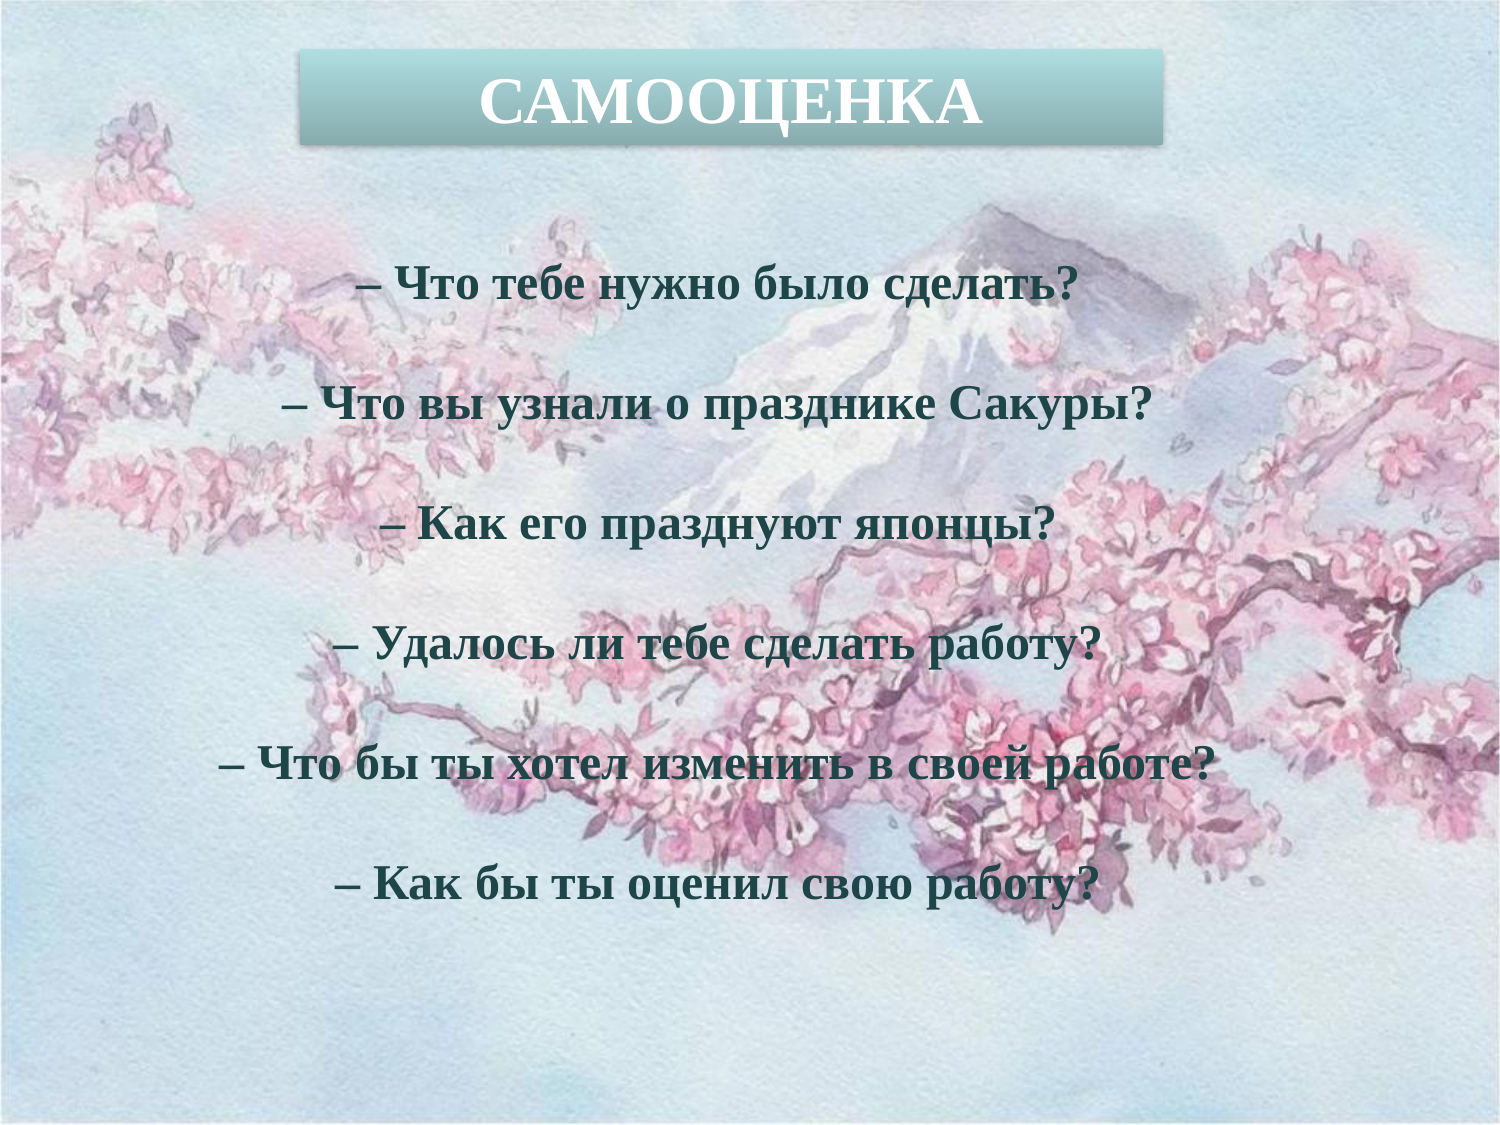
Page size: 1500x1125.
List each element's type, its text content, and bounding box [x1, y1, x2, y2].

text_box САМООЦЕНКА [300, 49, 1163, 145]
picture [0, 0, 1500, 1125]
text_box – Что тебе нужно было сделать? – Что вы узнали о празднике Сакуры? – Как его празднуют японцы? – Удалось ли тебе сделать работу? – Что бы ты хотел изменить в своей работе? – Как бы ты оценил свою работу? [149, 182, 1288, 917]
